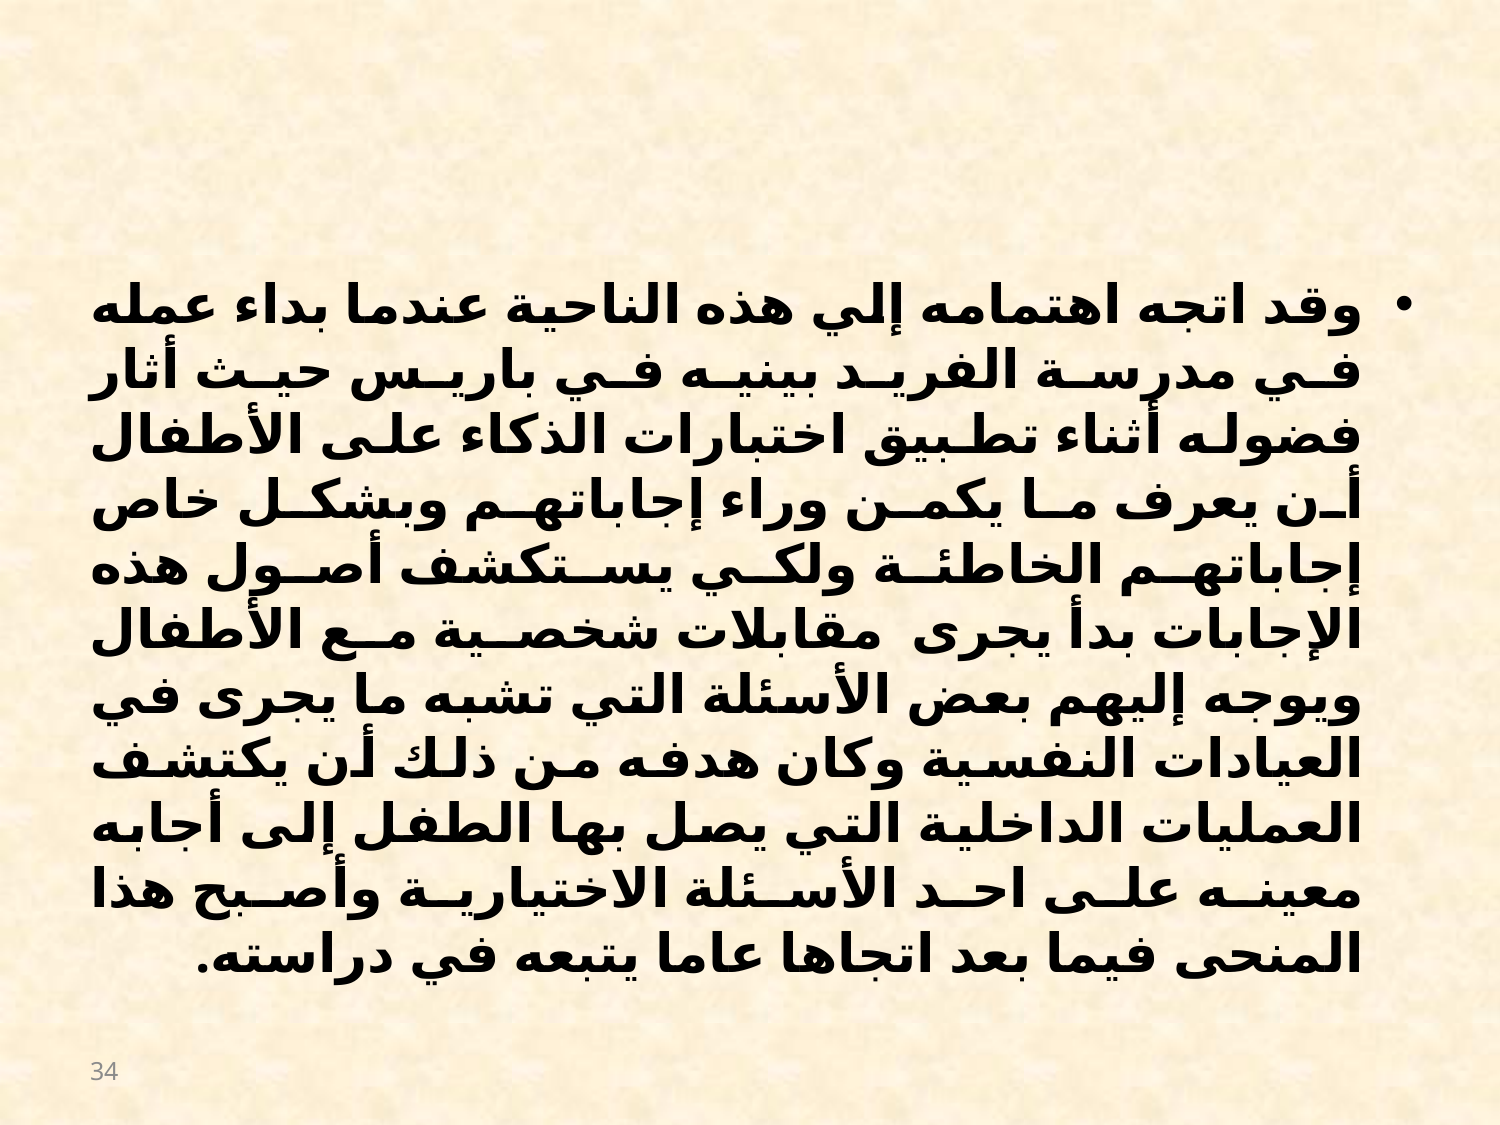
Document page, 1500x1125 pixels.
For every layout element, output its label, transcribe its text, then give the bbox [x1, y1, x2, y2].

picture [0, 0, 1500, 1125]
slide_number 34 [75, 1042, 425, 1103]
list وقد اتجه اهتمامه إلي هذه الناحية عندما بداء عمله في مدرسة الفريد بينيه في باريس حيث أثار فضوله أثناء تطبيق اختبارات الذكاء على الأطفال أن يعرف ما يكمن وراء إجاباتهم وبشكل خاص إجاباتهم الخاطئة ولكي يستكشف أصول هذه الإجابات بدأ يجرى مقابلات شخصية مع الأطفال ويوجه إليهم بعض الأسئلة التي تشبه ما يجرى في العيادات النفسية وكان هدفه من ذلك أن يكتشف العمليات الداخلية التي يصل بها الطفل إلى أجابه معينه على احد الأسئلة الاختيارية وأصبح هذا المنحى فيما بعد اتجاها عاما يتبعه في دراسته. [75, 262, 1425, 1005]
